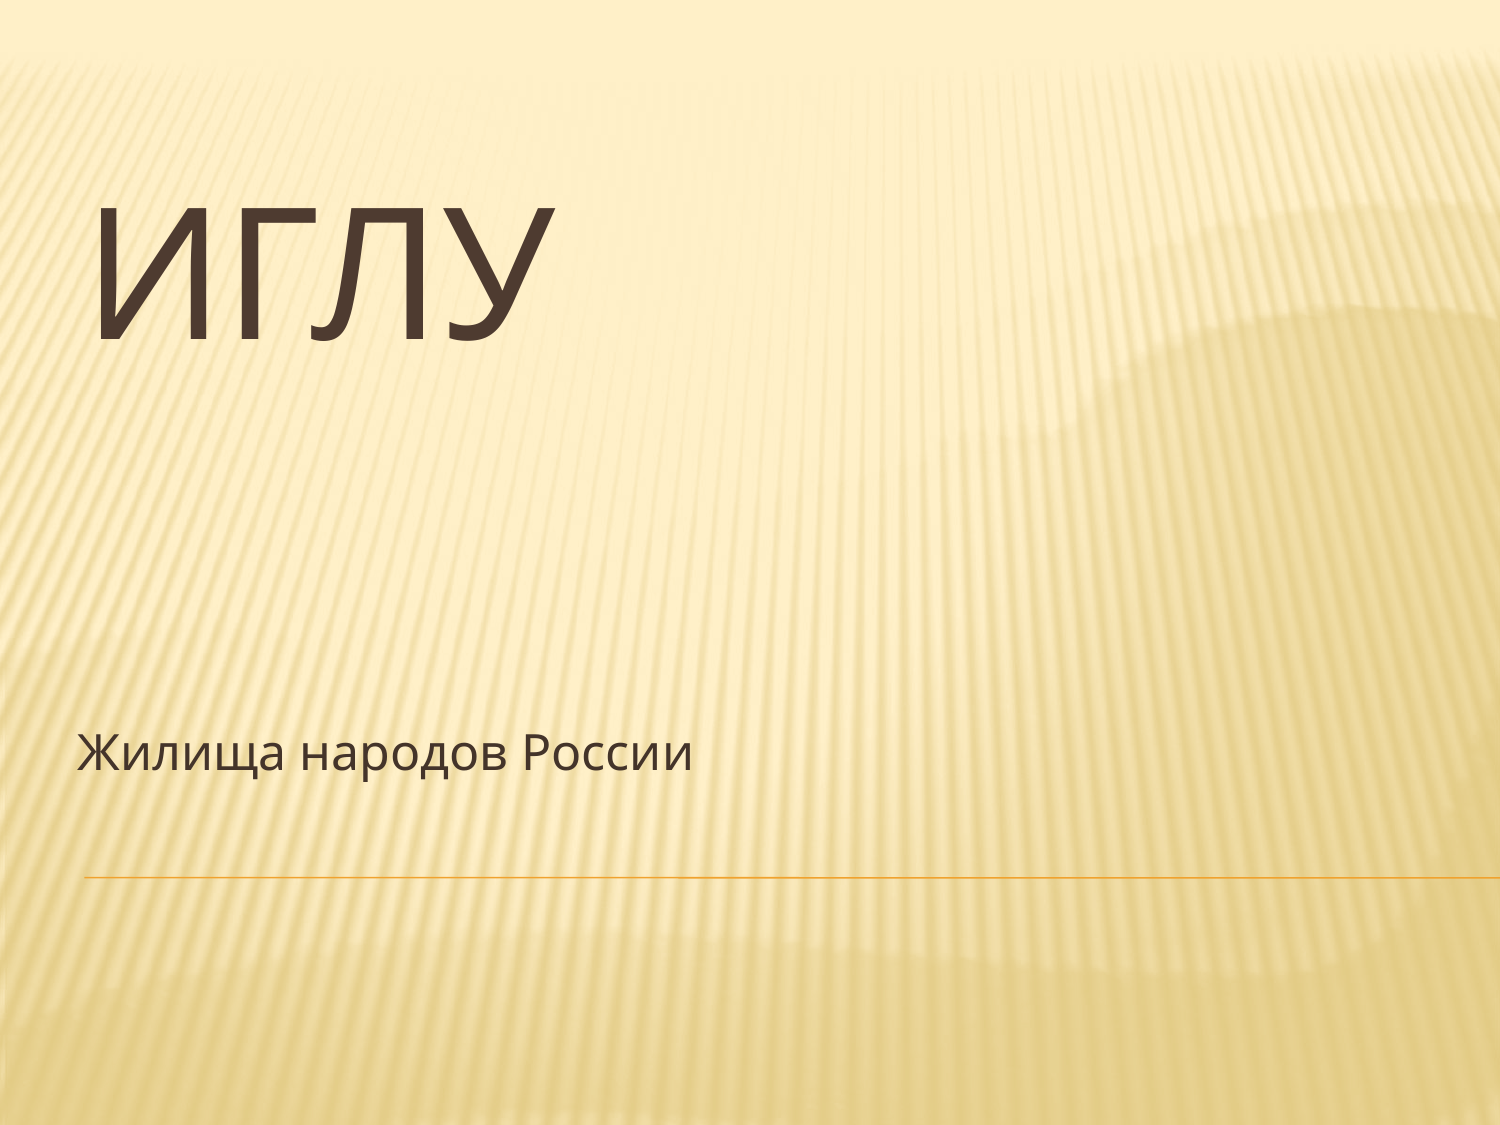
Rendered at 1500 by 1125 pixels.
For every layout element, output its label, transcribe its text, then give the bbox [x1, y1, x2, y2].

subtitle Жилища народов России [62, 637, 1450, 788]
title ИГЛУ [69, 149, 1420, 445]
